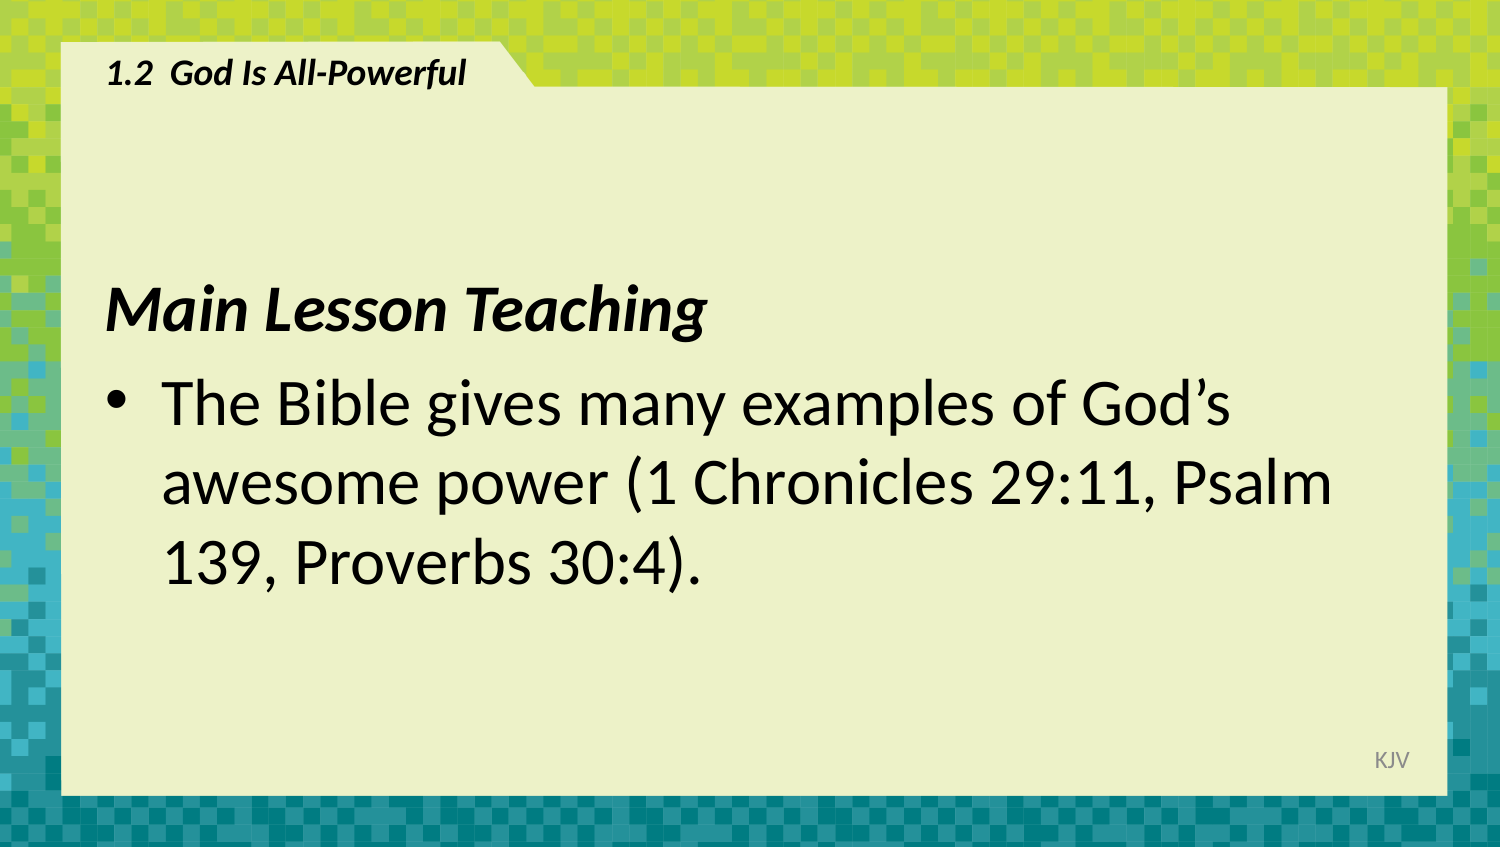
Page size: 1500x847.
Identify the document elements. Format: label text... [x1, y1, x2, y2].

list Main Lesson Teaching The Bible gives many examples of God’s awesome power (1 Chronicles 29:11, Psalm 139, Proverbs 30:4). [89, 141, 1403, 722]
title 1.2 God Is All-Powerful [89, 33, 1420, 108]
footer KJV [950, 736, 1425, 782]
picture [0, 0, 1500, 847]
